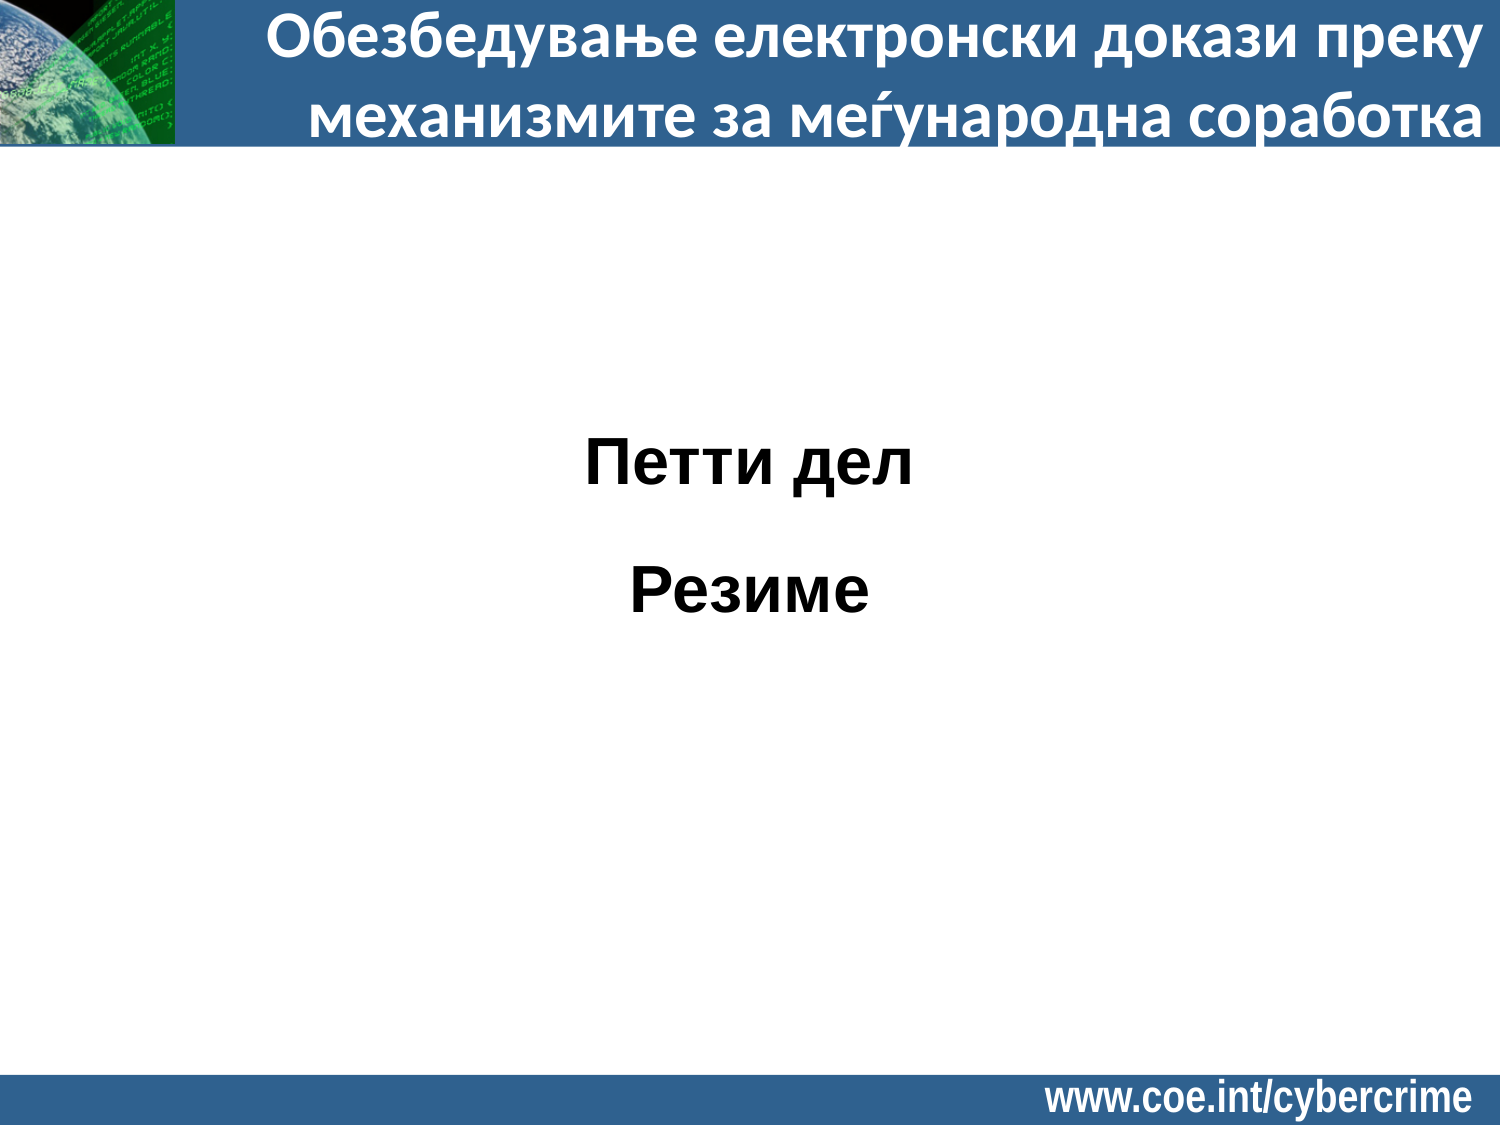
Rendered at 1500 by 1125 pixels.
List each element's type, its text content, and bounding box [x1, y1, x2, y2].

text_box www.coe.int/cybercrime [1030, 1059, 1500, 1125]
text_box Петти дел Резиме [50, 425, 1450, 697]
picture [0, 0, 175, 144]
text_box Обезбедување електронски докази преку механизмите за меѓународна соработка [177, 0, 1500, 149]
text_box [0, 1073, 1030, 1125]
